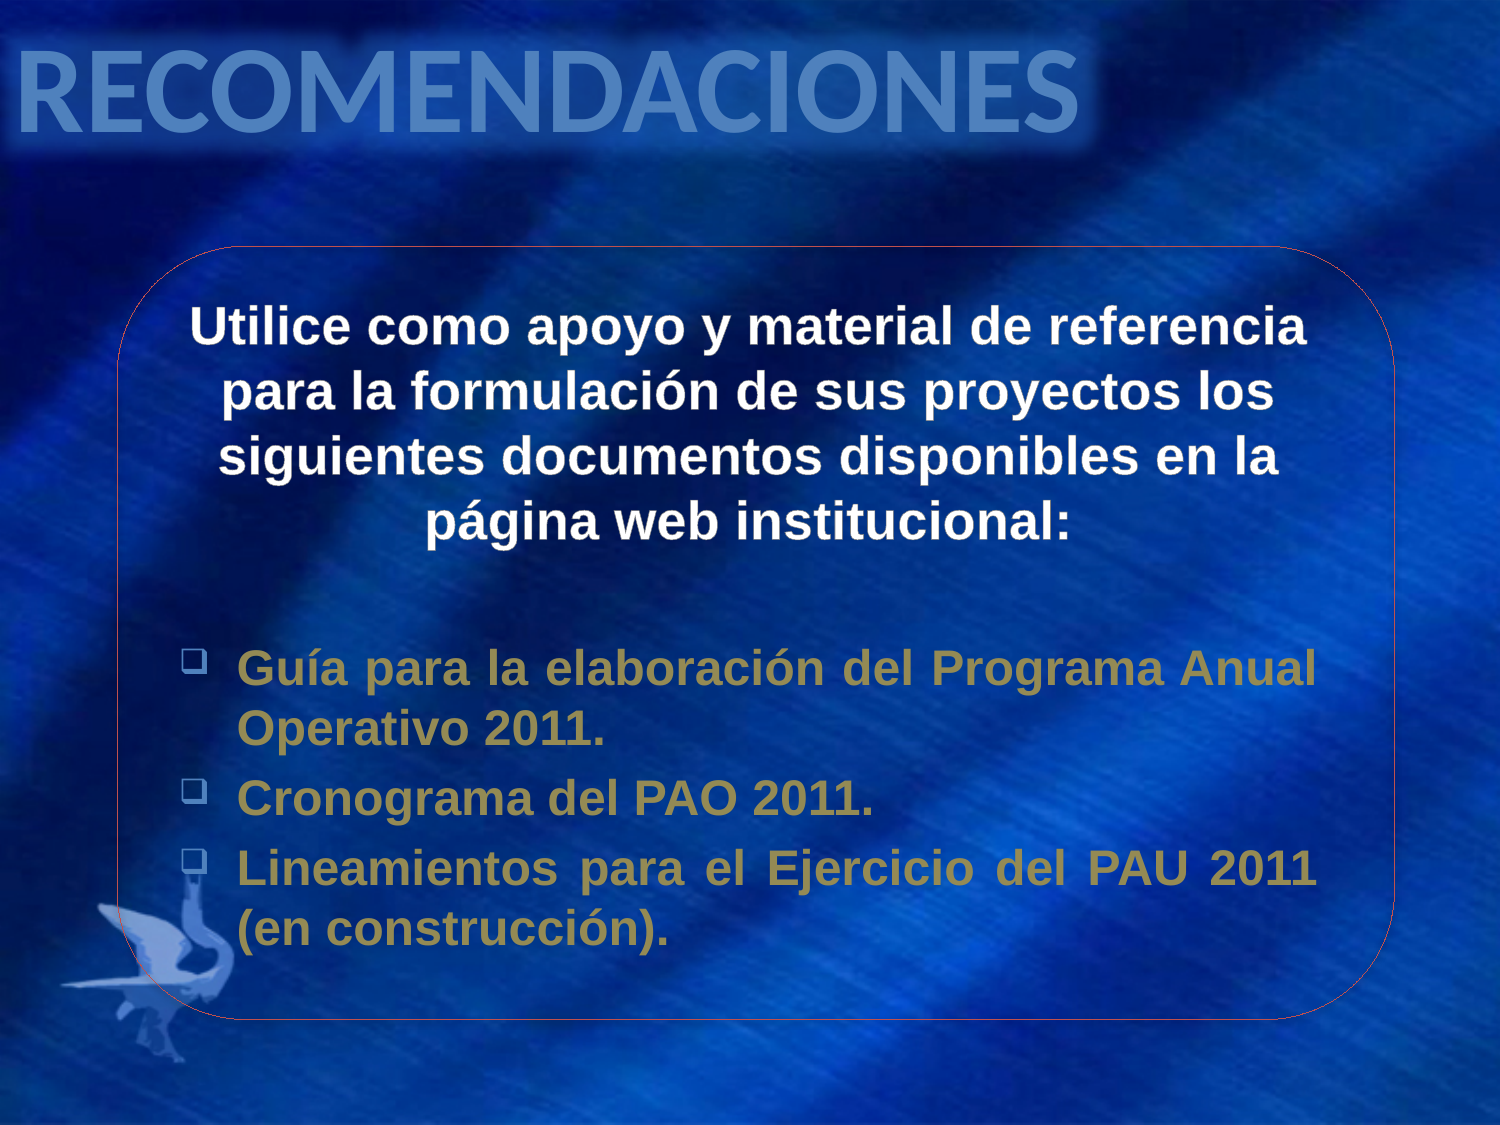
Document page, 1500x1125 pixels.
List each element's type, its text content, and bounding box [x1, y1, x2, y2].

picture [0, 0, 1500, 1125]
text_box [116, 245, 1395, 1020]
text_box ReCOMENDACIONES [18, 19, 1190, 147]
